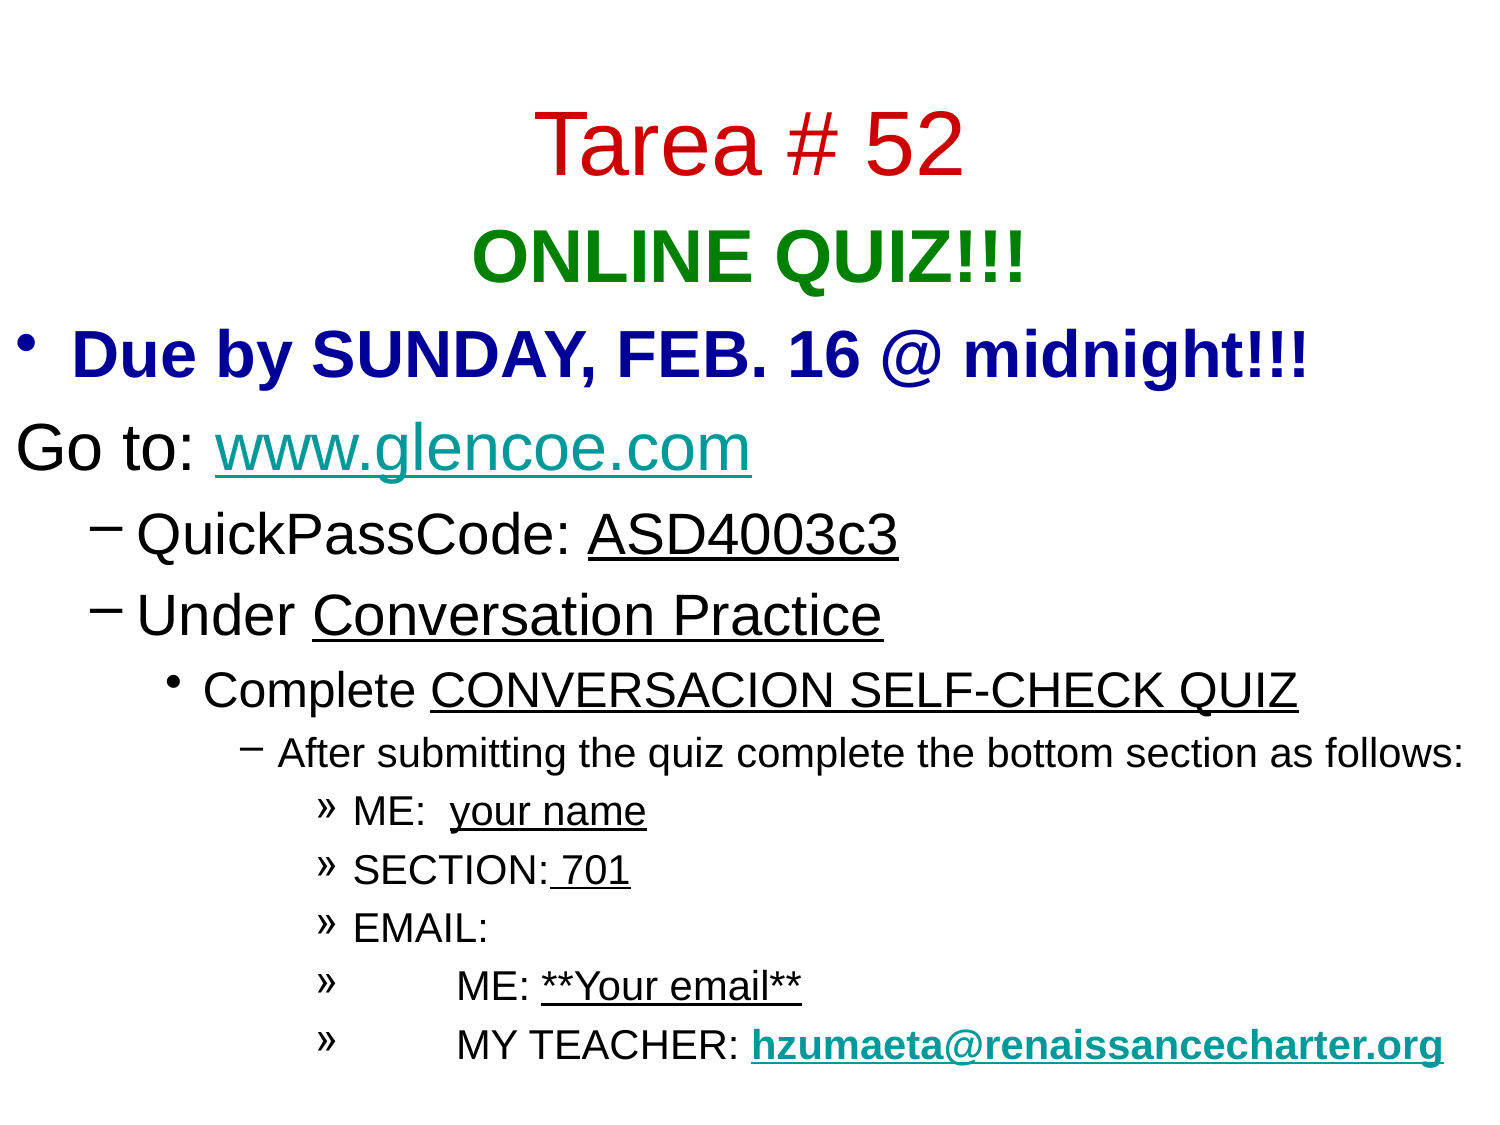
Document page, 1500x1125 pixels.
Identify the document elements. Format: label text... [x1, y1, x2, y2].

title Tarea # 52 [75, 45, 1425, 200]
list ONLINE QUIZ!!! Due by SUNDAY, FEB. 16 @ midnight!!! Go to: www.glencoe.com QuickPassCode: ASD4003c3 Under Conversation Practice Complete CONVERSACION SELF-CHECK QUIZ After submitting the quiz complete the bottom section as follows: ME: your name SECTION: 701 EMAIL: ME: **Your email** MY TEACHER: hzumaeta@renaissancecharter.org [0, 200, 1500, 1005]
